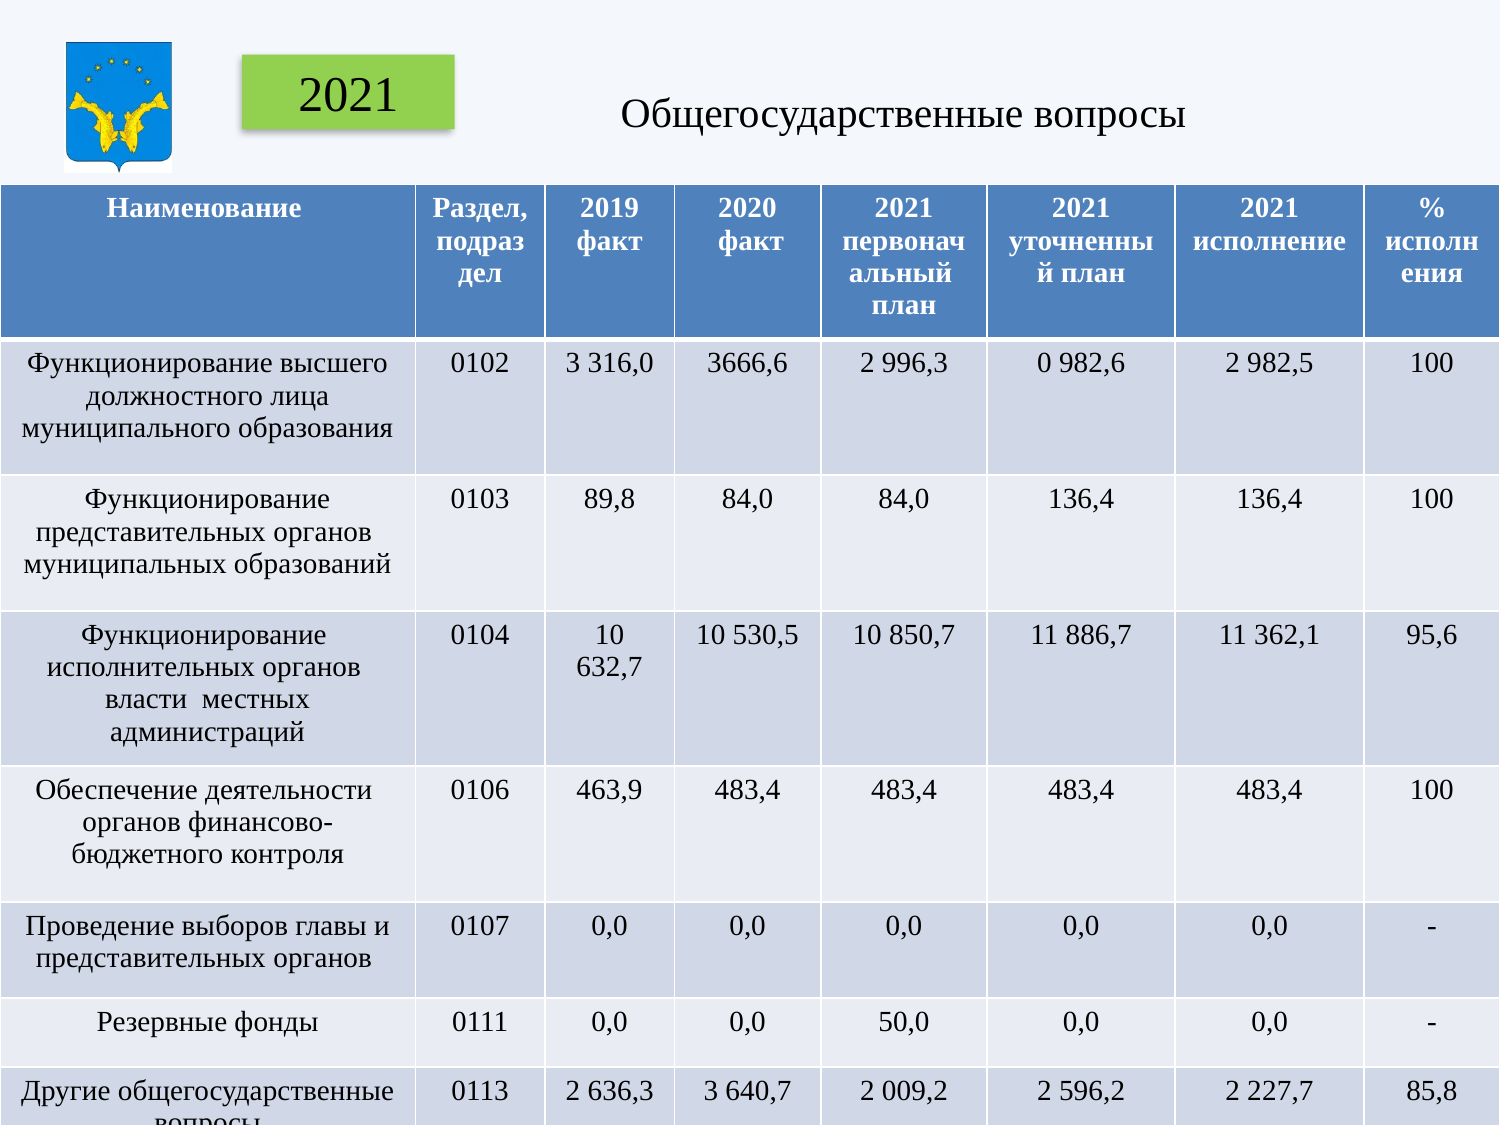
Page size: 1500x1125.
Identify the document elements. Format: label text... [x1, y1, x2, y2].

text_box Общегосударственные вопросы [395, 78, 1412, 143]
table_cell 100 [1365, 767, 1499, 901]
table_cell 0 982,6 [988, 342, 1174, 474]
table_cell 483,4 [988, 767, 1174, 901]
table_cell 0,0 [988, 999, 1174, 1066]
table_header Раздел, подраздел [416, 185, 544, 337]
table_cell Обеспечение деятельности органов финансово-бюджетного контроля [1, 767, 415, 901]
table_header 2021 исполнение [1176, 185, 1363, 337]
table_cell 0,0 [822, 903, 986, 997]
table_cell Функционирование исполнительных органов власти местных администраций [1, 612, 415, 765]
table_cell 0,0 [546, 903, 674, 997]
table_cell 95,6 [1365, 612, 1499, 765]
table_cell - [1365, 999, 1499, 1066]
table_header Наименование [1, 185, 415, 337]
table_cell 0113 [416, 1068, 544, 1125]
table_header 2021 первоначальный план [822, 185, 986, 337]
table_cell 0102 [416, 342, 544, 474]
table_cell Другие общегосударственные вопросы [1, 1068, 415, 1125]
table_cell 10 530,5 [675, 612, 820, 765]
text_box 2021 [242, 54, 455, 130]
table_cell 0,0 [675, 999, 820, 1066]
table_cell 89,8 [546, 476, 674, 610]
table_cell 3666,6 [675, 342, 820, 474]
table_cell 11 886,7 [988, 612, 1174, 765]
table_cell 100 [1365, 342, 1499, 474]
table_cell 0107 [416, 903, 544, 997]
table_cell 85,8 [1365, 1068, 1499, 1125]
table_cell 2 996,3 [822, 342, 986, 474]
table_header % исполнения [1365, 185, 1499, 337]
table_cell 50,0 [822, 999, 986, 1066]
table_cell Функционирование высшего должностного лица муниципального образования [1, 342, 415, 474]
table_cell Проведение выборов главы и представительных органов [1, 903, 415, 997]
table_cell 0,0 [988, 903, 1174, 997]
table_cell 483,4 [675, 767, 820, 901]
table_cell 2 009,2 [822, 1068, 986, 1125]
table_cell 483,4 [822, 767, 986, 901]
table_cell 3 316,0 [546, 342, 674, 474]
table_header 2020 факт [675, 185, 820, 337]
table_cell 2 227,7 [1176, 1068, 1363, 1125]
table_cell 84,0 [675, 476, 820, 610]
table_cell 0106 [416, 767, 544, 901]
table_cell 2 596,2 [988, 1068, 1174, 1125]
table_cell 483,4 [1176, 767, 1363, 901]
table_cell 0104 [416, 612, 544, 765]
table_cell 0103 [416, 476, 544, 610]
table_cell 10 632,7 [546, 612, 674, 765]
table_header 2019 факт [546, 185, 674, 337]
table_cell 0,0 [1176, 999, 1363, 1066]
table_cell Резервные фонды [1, 999, 415, 1066]
table_cell 0,0 [546, 999, 674, 1066]
table_cell 0,0 [675, 903, 820, 997]
table_header 2021 уточненный план [988, 185, 1174, 337]
table_cell 2 982,5 [1176, 342, 1363, 474]
table_cell Функционирование представительных органов муниципальных образований [1, 476, 415, 610]
table_cell 11 362,1 [1176, 612, 1363, 765]
table_cell 136,4 [988, 476, 1174, 610]
table_cell 463,9 [546, 767, 674, 901]
table_cell 136,4 [1176, 476, 1363, 610]
table_cell 100 [1365, 476, 1499, 610]
table_cell 0,0 [1176, 903, 1363, 997]
table_cell 84,0 [822, 476, 986, 610]
table_cell - [1365, 903, 1499, 997]
table_cell 0111 [416, 999, 544, 1066]
table_cell 10 850,7 [822, 612, 986, 765]
table_cell 3 640,7 [675, 1068, 820, 1125]
picture [64, 42, 172, 173]
table_cell 2 636,3 [546, 1068, 674, 1125]
